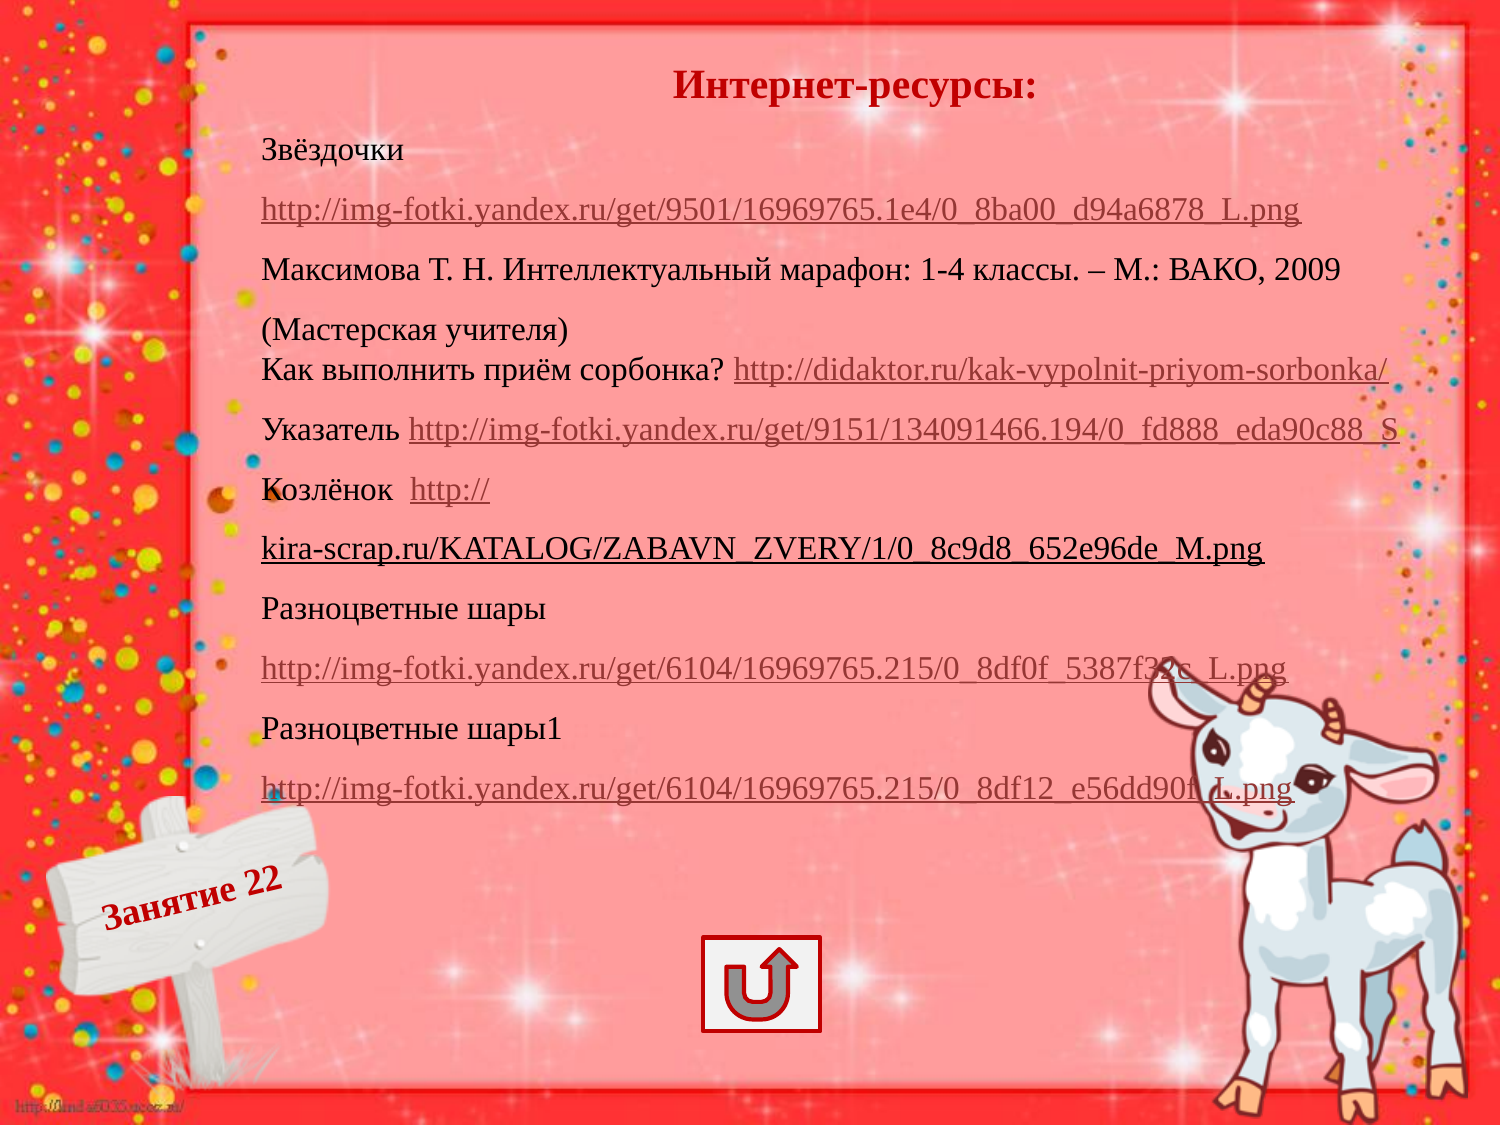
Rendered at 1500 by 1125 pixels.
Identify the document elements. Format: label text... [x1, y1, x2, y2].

text_box [701, 935, 822, 1033]
text_box Интернет-ресурсы: Звёздочки http://img-fotki.yandex.ru/get/9501/16969765.1e4/0_8ba00_d94a6878_L.png Максимова Т. Н. Интеллектуальный марафон: 1-4 классы. – М.: ВАКО, 2009 (Мастерская учителя) Как выполнить приём сорбонка? http://didaktor.ru/kak-vypolnit-priyom-sorbonka/ Указатель http://img-fotki.yandex.ru/get/9151/134091466.194/0_fd888_eda90c88_S Козлёнок http://kira-scrap.ru/KATALOG/ZABAVN_ZVERY/1/0_8c9d8_652e96de_M.png Разноцветные шары http://img-fotki.yandex.ru/get/6104/16969765.215/0_8df0f_5387f32c_L.png Разноцветные шары1 http://img-fotki.yandex.ru/get/6104/16969765.215/0_8df12_e56dd90f_L.png [246, 24, 1465, 919]
picture [0, 0, 1500, 1125]
